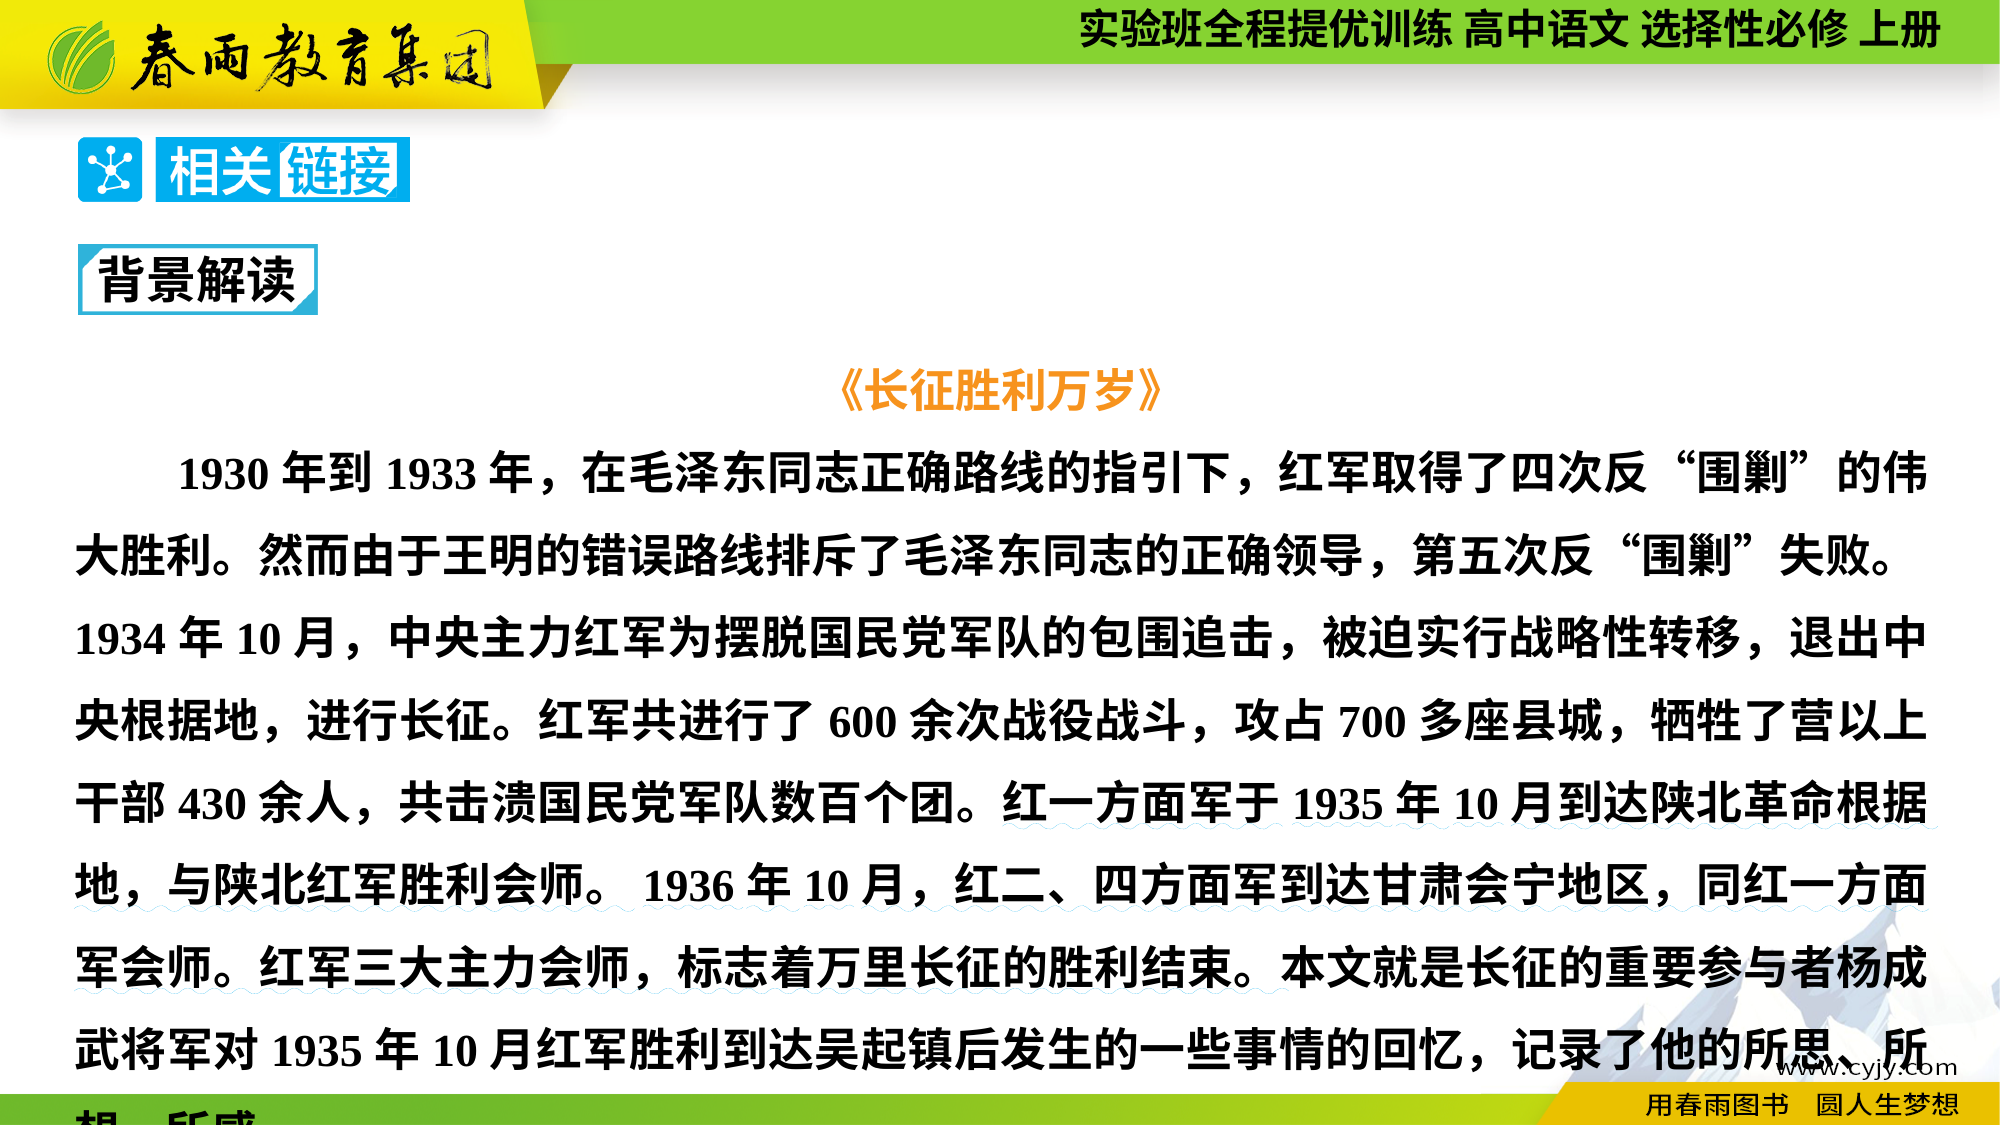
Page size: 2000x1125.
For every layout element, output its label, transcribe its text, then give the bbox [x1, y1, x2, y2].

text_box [78, 240, 319, 318]
picture [0, 0, 2000, 1125]
list 《长征胜利万岁》 1930年到1933年，在毛泽东同志正确路线的指引下，红军取得了四次反“围剿”的伟大胜利。然而由于王明的错误路线排斥了毛泽东同志的正确领导，第五次反“围剿”失败。1934年10月，中央主力红军为摆脱国民党军队的包围追击，被迫实行战略性转移，退出中央根据地，进行长征。红军共进行了600余次战役战斗，攻占700多座县城，牺牲了营以上干部430余人，共击溃国民党军队数百个团。红一方面军于1935年10月到达陕北革命根据地，与陕北红军胜利会师。1936年10月，红二、四方面军到达甘肃会宁地区，同红一方面军会师。红军三大主力会师，标志着万里长征的胜利结束。本文就是长征的重要参与者杨成武将军对1935年10月红军胜利到达吴起镇后发生的一些事情的回忆，记录了他的所思、所想、所感。 [59, 326, 1944, 1081]
